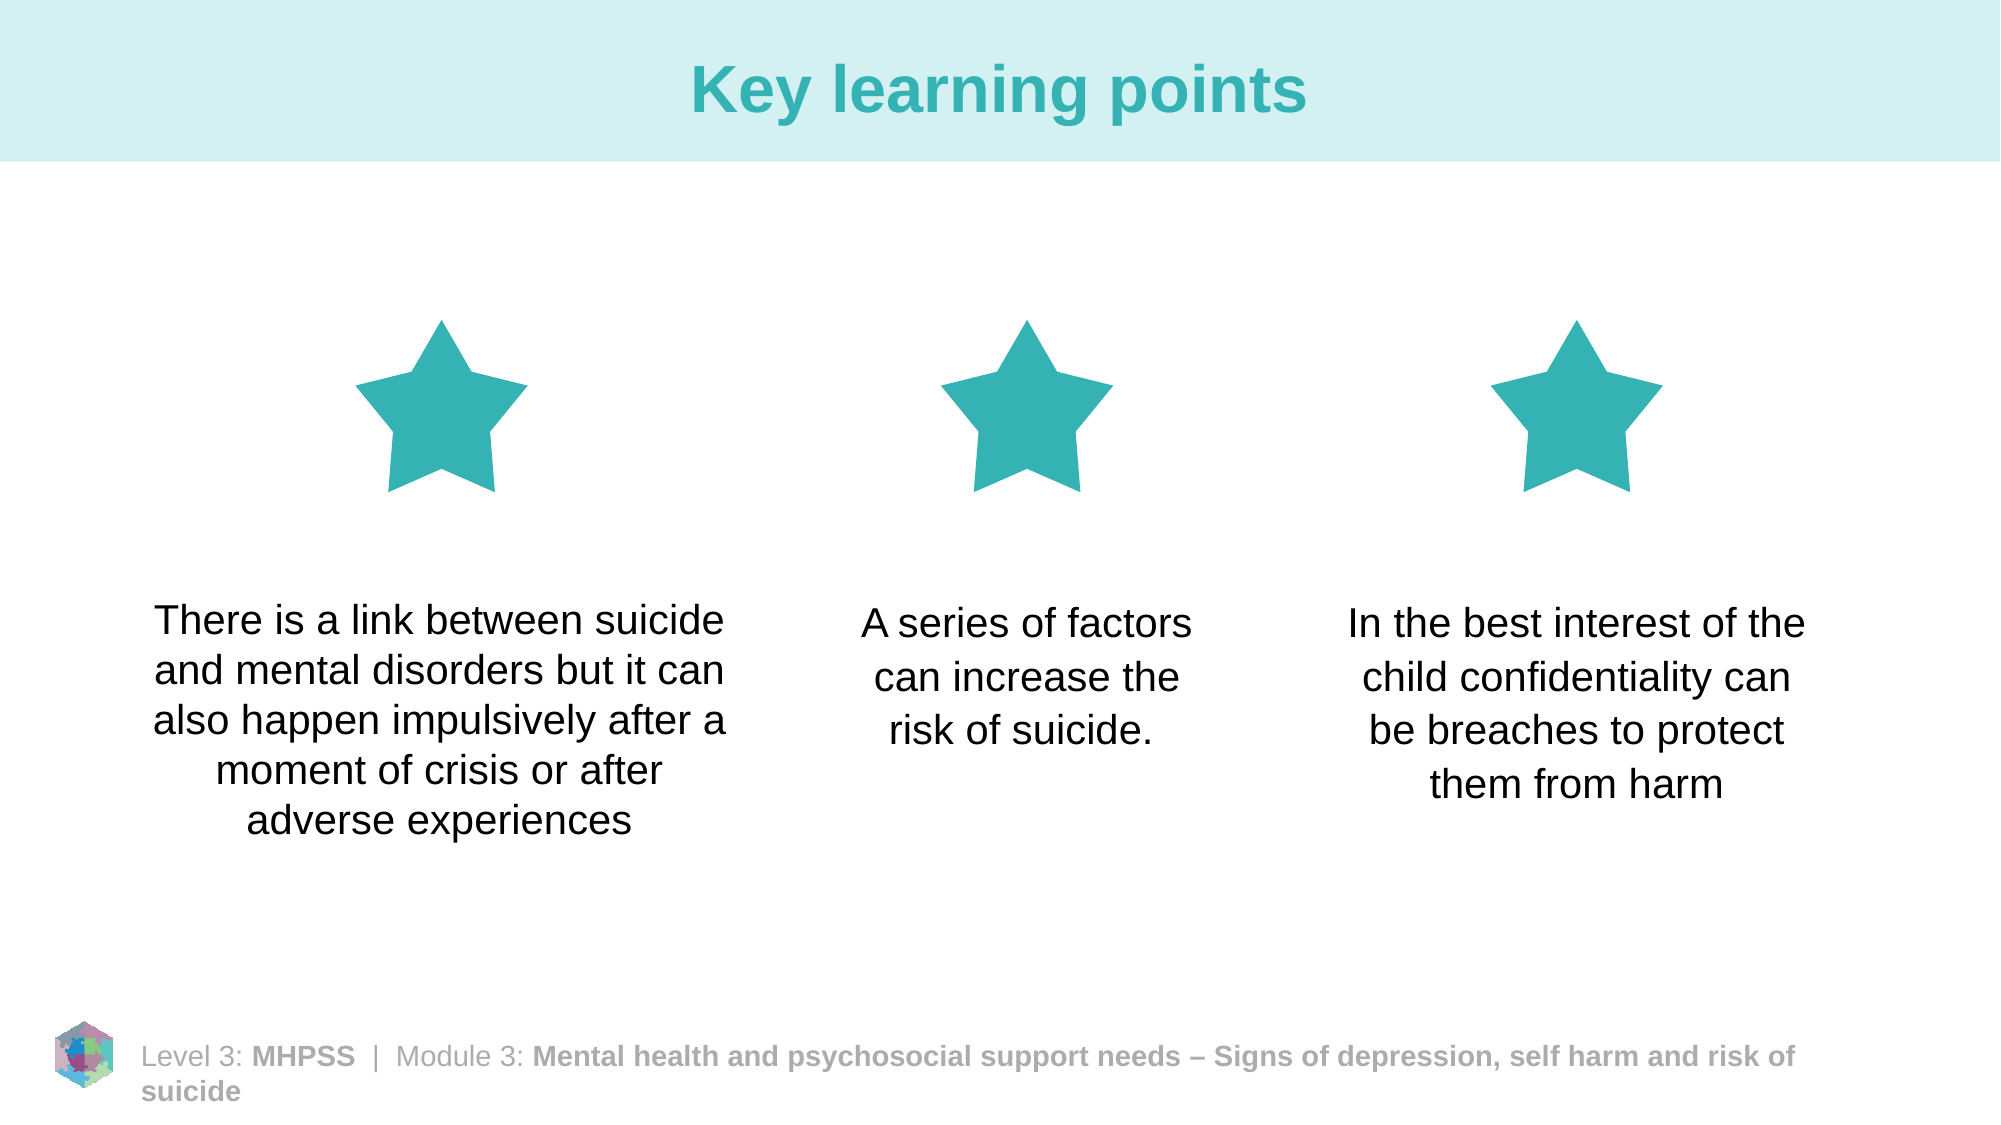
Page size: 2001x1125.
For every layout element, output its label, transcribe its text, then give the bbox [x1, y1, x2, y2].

text_box [355, 319, 528, 493]
text_box There is a link between suicide and mental disorders but it can also happen impulsively after a moment of crisis or after adverse experiences [137, 585, 742, 851]
picture [55, 1021, 113, 1088]
text_box [940, 319, 1114, 493]
text_box In the best interest of the child confidentiality can be breaches to protect them from harm [1328, 585, 1826, 815]
text_box A series of factors can increase the risk of suicide. [833, 585, 1221, 761]
text_box [1490, 319, 1664, 493]
title Key learning points [137, 19, 1863, 163]
